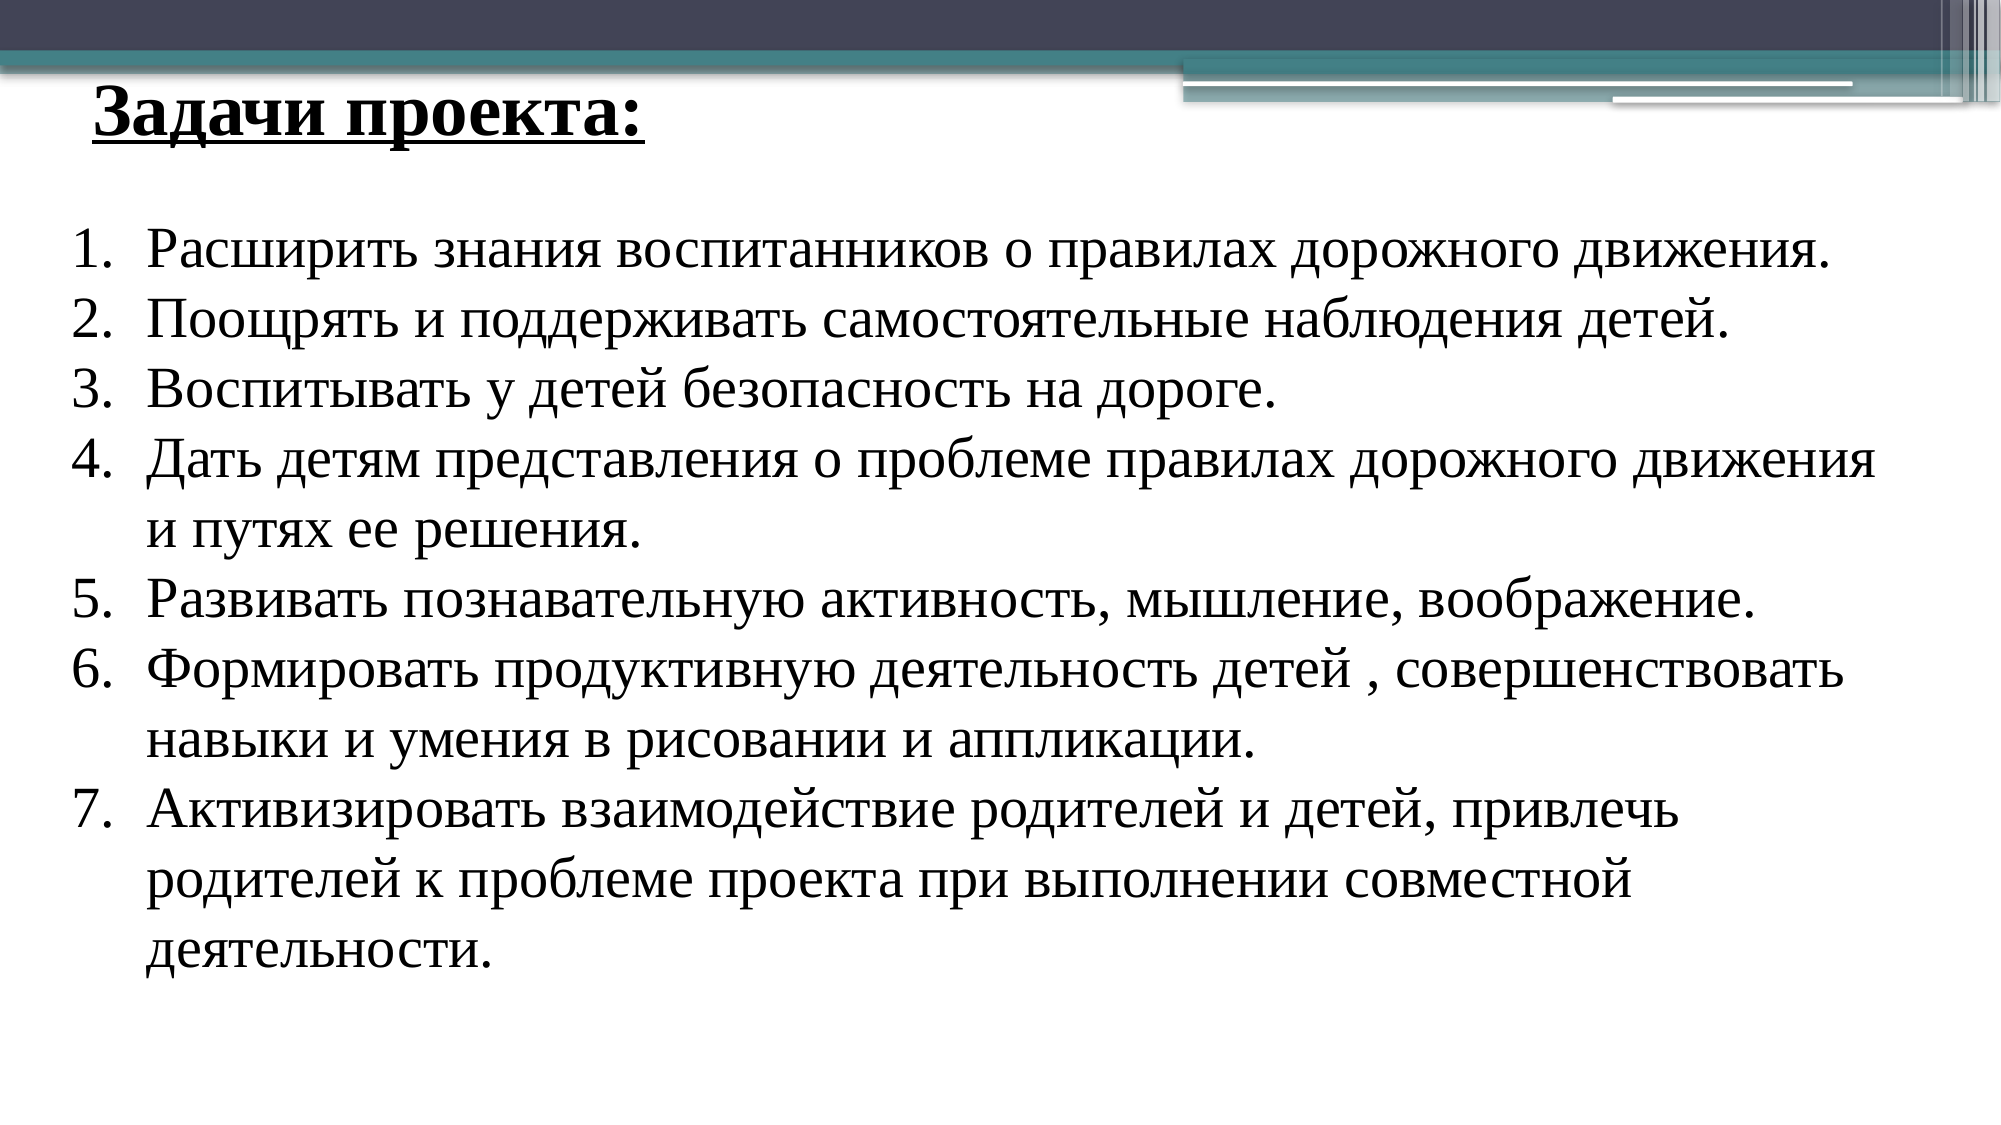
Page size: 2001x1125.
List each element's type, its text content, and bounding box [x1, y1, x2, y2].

text_box Задачи проекта: [77, 53, 661, 158]
text_box Расширить знания воспитанников о правилах дорожного движения. Поощрять и поддерживать самостоятельные наблюдения детей. Воспитывать у детей безопасность на дороге. Дать детям представления о проблеме правилах дорожного движения и путях ее решения. Развивать познавательную активность, мышление, воображение. Формировать продуктивную деятельность детей , совершенствовать навыки и умения в рисовании и аппликации. Активизировать взаимодействие родителей и детей, привлечь родителей к проблеме проекта при выполнении совместной деятельности. [56, 201, 1932, 987]
